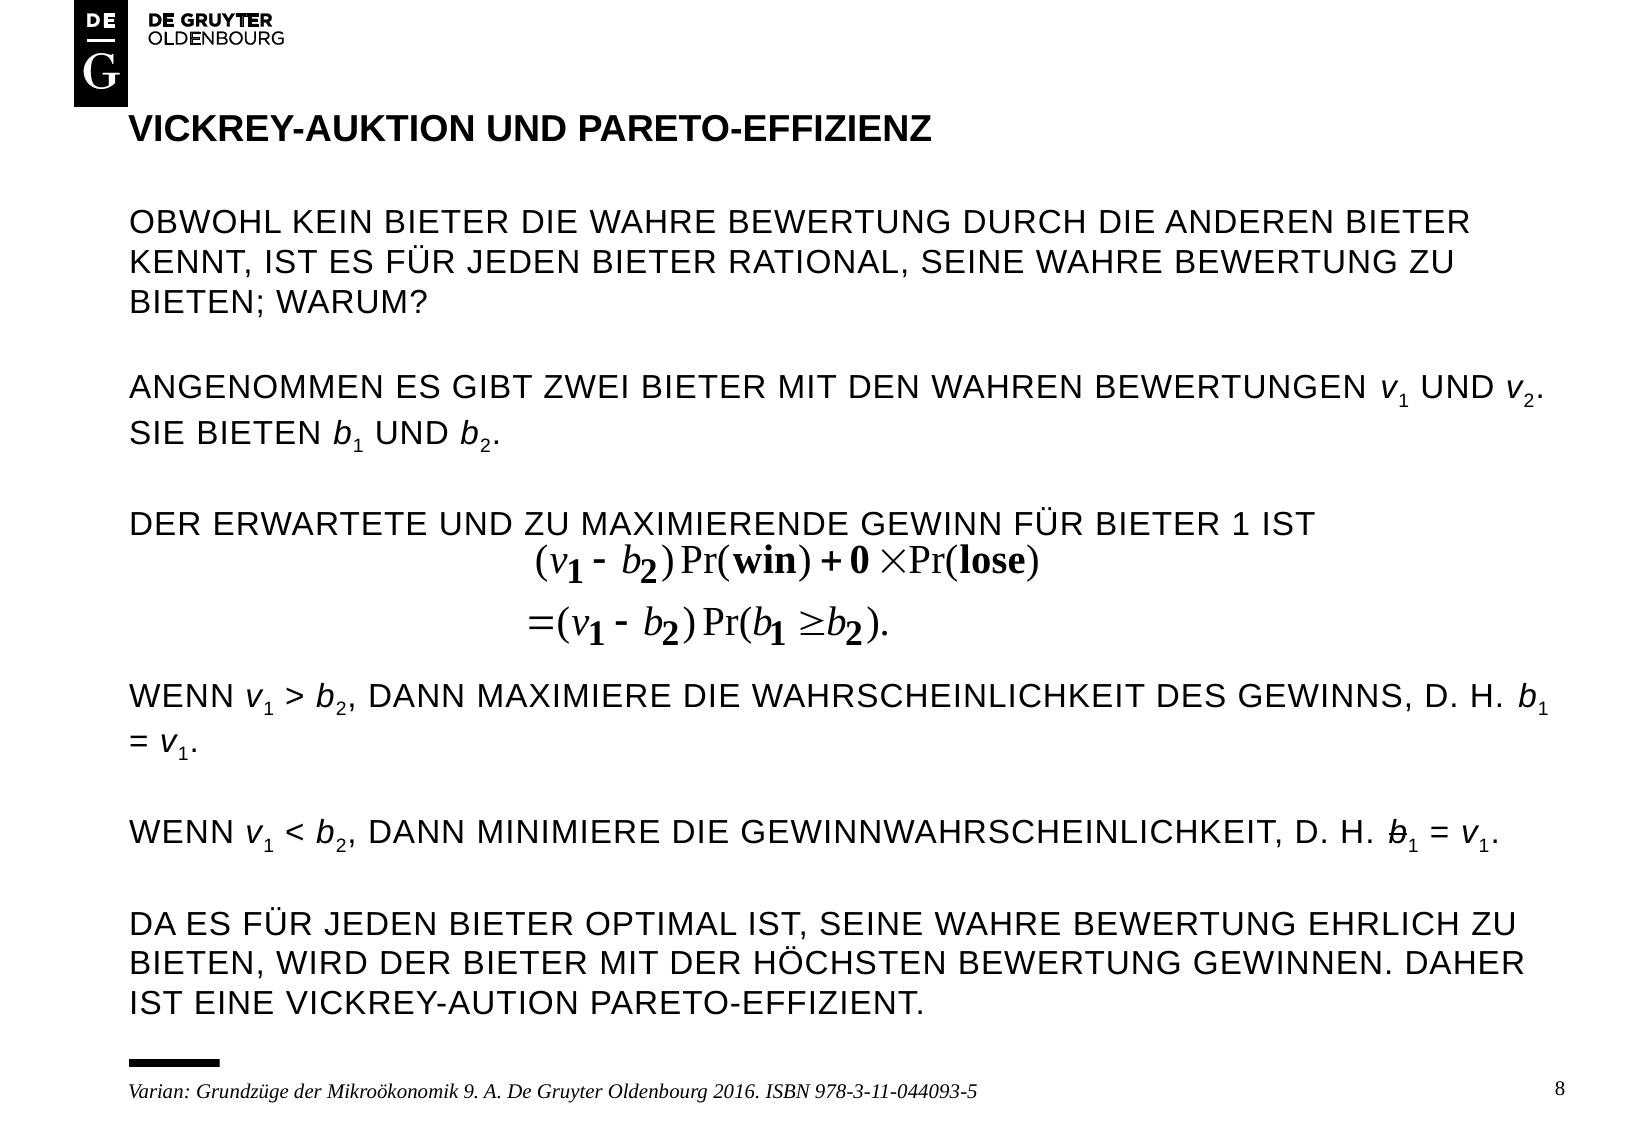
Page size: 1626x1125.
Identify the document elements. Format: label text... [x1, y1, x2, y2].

list Obwohl kein Bieter die wahre bewertung durch die anderen bieter kennt, ist es für jeden bieter rational, seine wahre bewertung zu bieten; warum? Angenommen es gibt zwei bieter mit den wahren bewertungen v1 und v2. Sie bieten b1 und b2. Der erwartete und zu maximierende Gewinn für Bieter 1 ist Wenn v1 > b2, dann maximiere die wahrscheinlichkeit des gewinns, d. h. b1 = v1. Wenn v1 < b2, dann minimiere die gewinnwahrscheinlichkeit, d. h. b1 = v1. Da es für jeden bieter optimal ist, seine wahre bewertung ehrlich zu bieten, wird der bieter mit der höchsten bewertung gewinnen. Daher ist eine vickrey-Aution pareto-Effizient. [129, 200, 1556, 1018]
title Vickrey-auktion und pareto-effizienz [128, 104, 1421, 170]
slide_number 8 [1554, 1074, 1614, 1104]
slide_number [128, 1077, 1539, 1108]
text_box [522, 538, 1042, 648]
